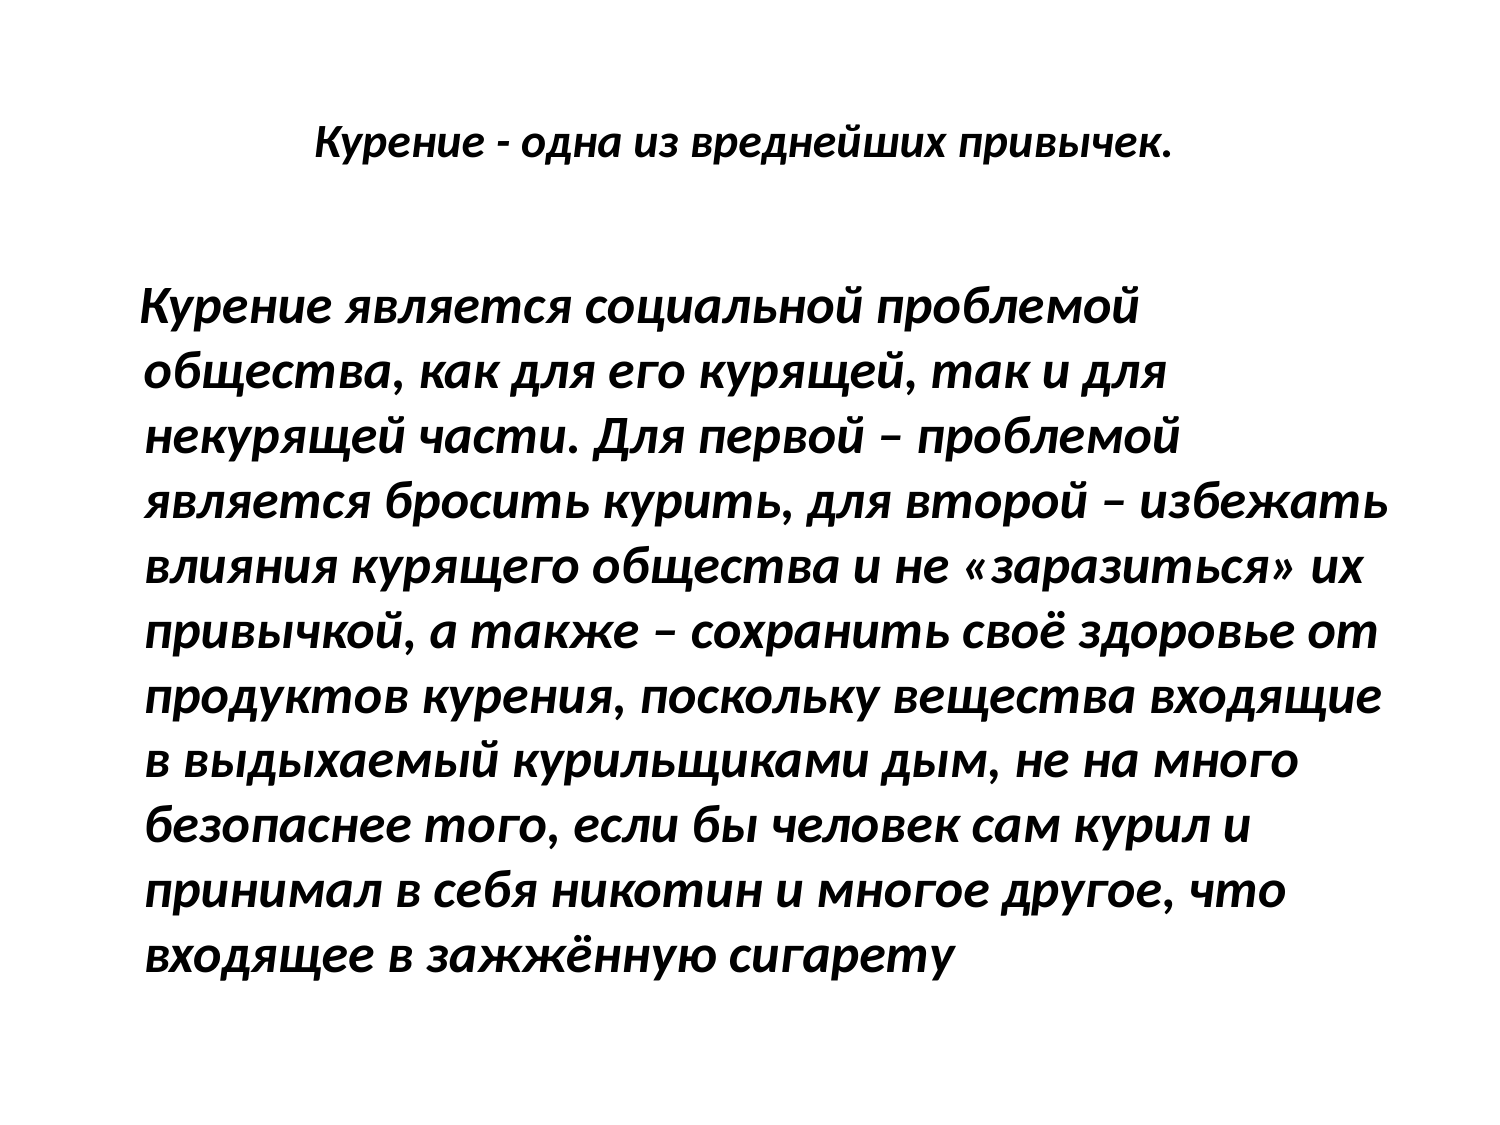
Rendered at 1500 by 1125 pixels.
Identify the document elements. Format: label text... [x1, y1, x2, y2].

title Курение - одна из вреднейших привычек. [75, 45, 1425, 233]
list Курение является социальной проблемой общества, как для его курящей, так и для некурящей части. Для первой – проблемой является бросить курить, для второй – избежать влияния курящего общества и не «заразиться» их привычкой, а также – сохранить своё здоровье от продуктов курения, поскольку вещества входящие в выдыхаемый курильщиками дым, не на много безопаснее того, если бы человек сам курил и принимал в себя никотин и многое другое, что входящее в зажжённую сигарету [75, 262, 1425, 1005]
